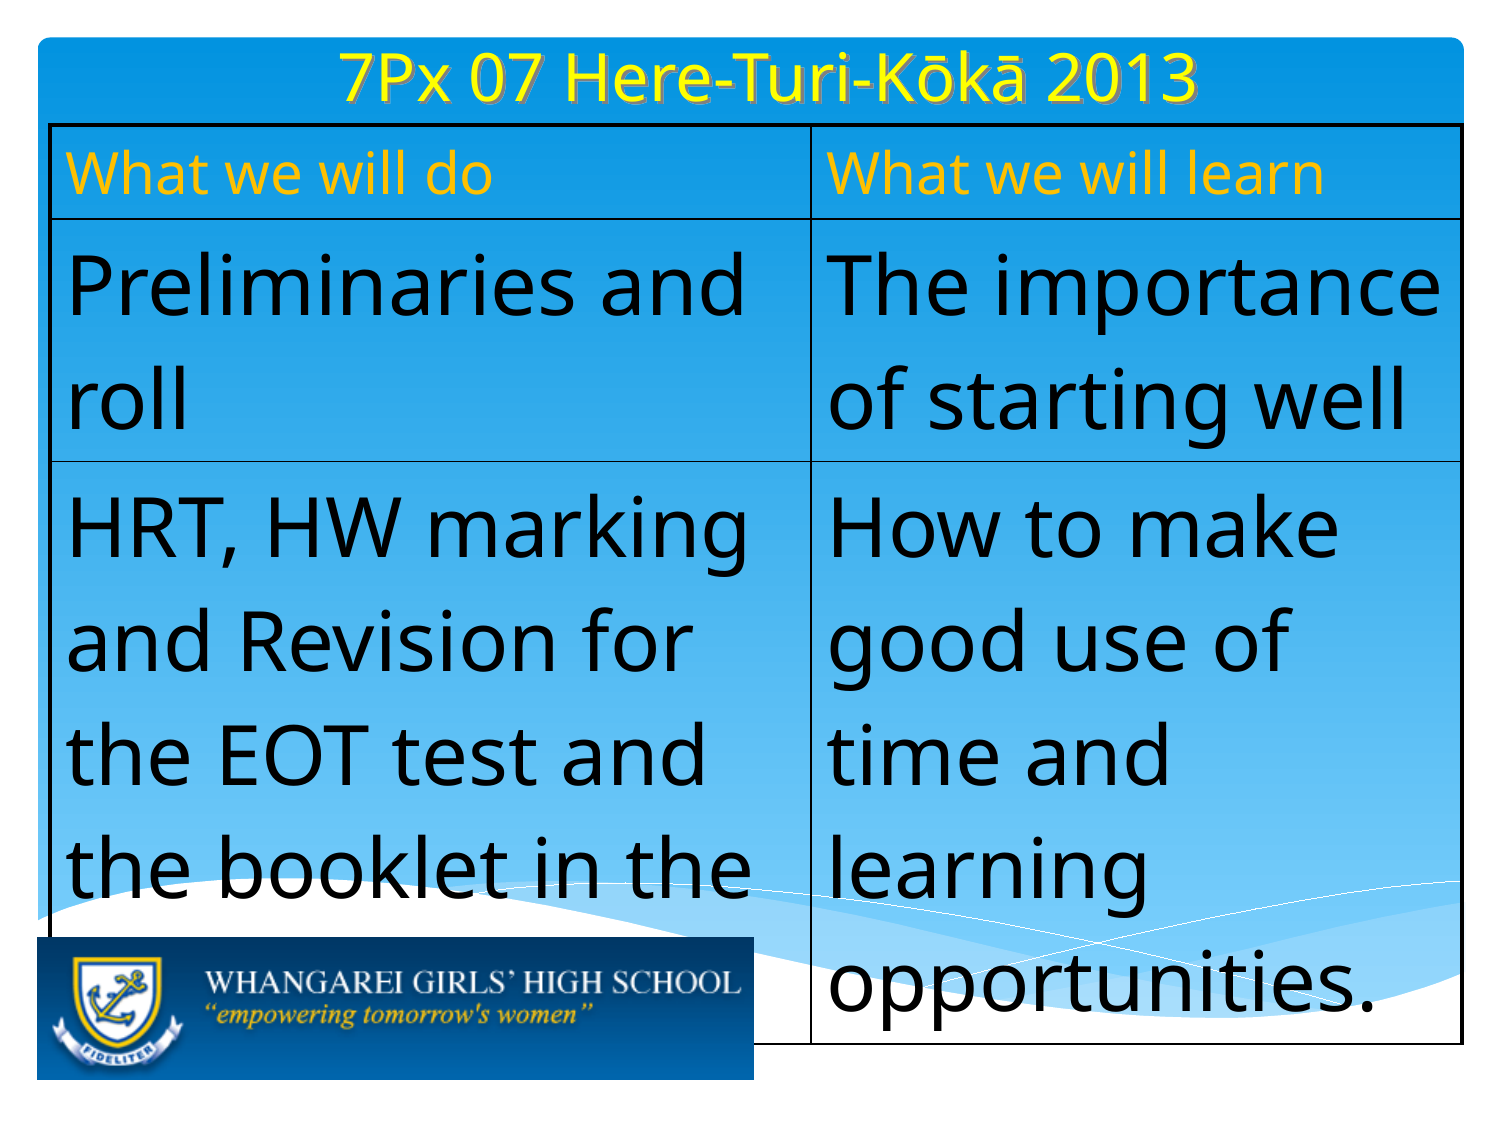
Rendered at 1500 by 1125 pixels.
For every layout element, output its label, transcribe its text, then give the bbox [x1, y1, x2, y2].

table_header What we will do [52, 127, 810, 218]
text_box 7Px 07 Here-Turi-Kōkā 2013 [162, 24, 1375, 123]
table_header What we will learn [812, 127, 1460, 218]
picture [37, 937, 754, 1080]
table_cell HRT, HW marking and Revision for the EOT test and the booklet in the mocks [52, 462, 810, 1043]
table_cell The importance of starting well [812, 220, 1460, 461]
table_cell How to make good use of time and learning opportunities. [812, 462, 1460, 1043]
table_cell Preliminaries and roll [52, 220, 810, 461]
